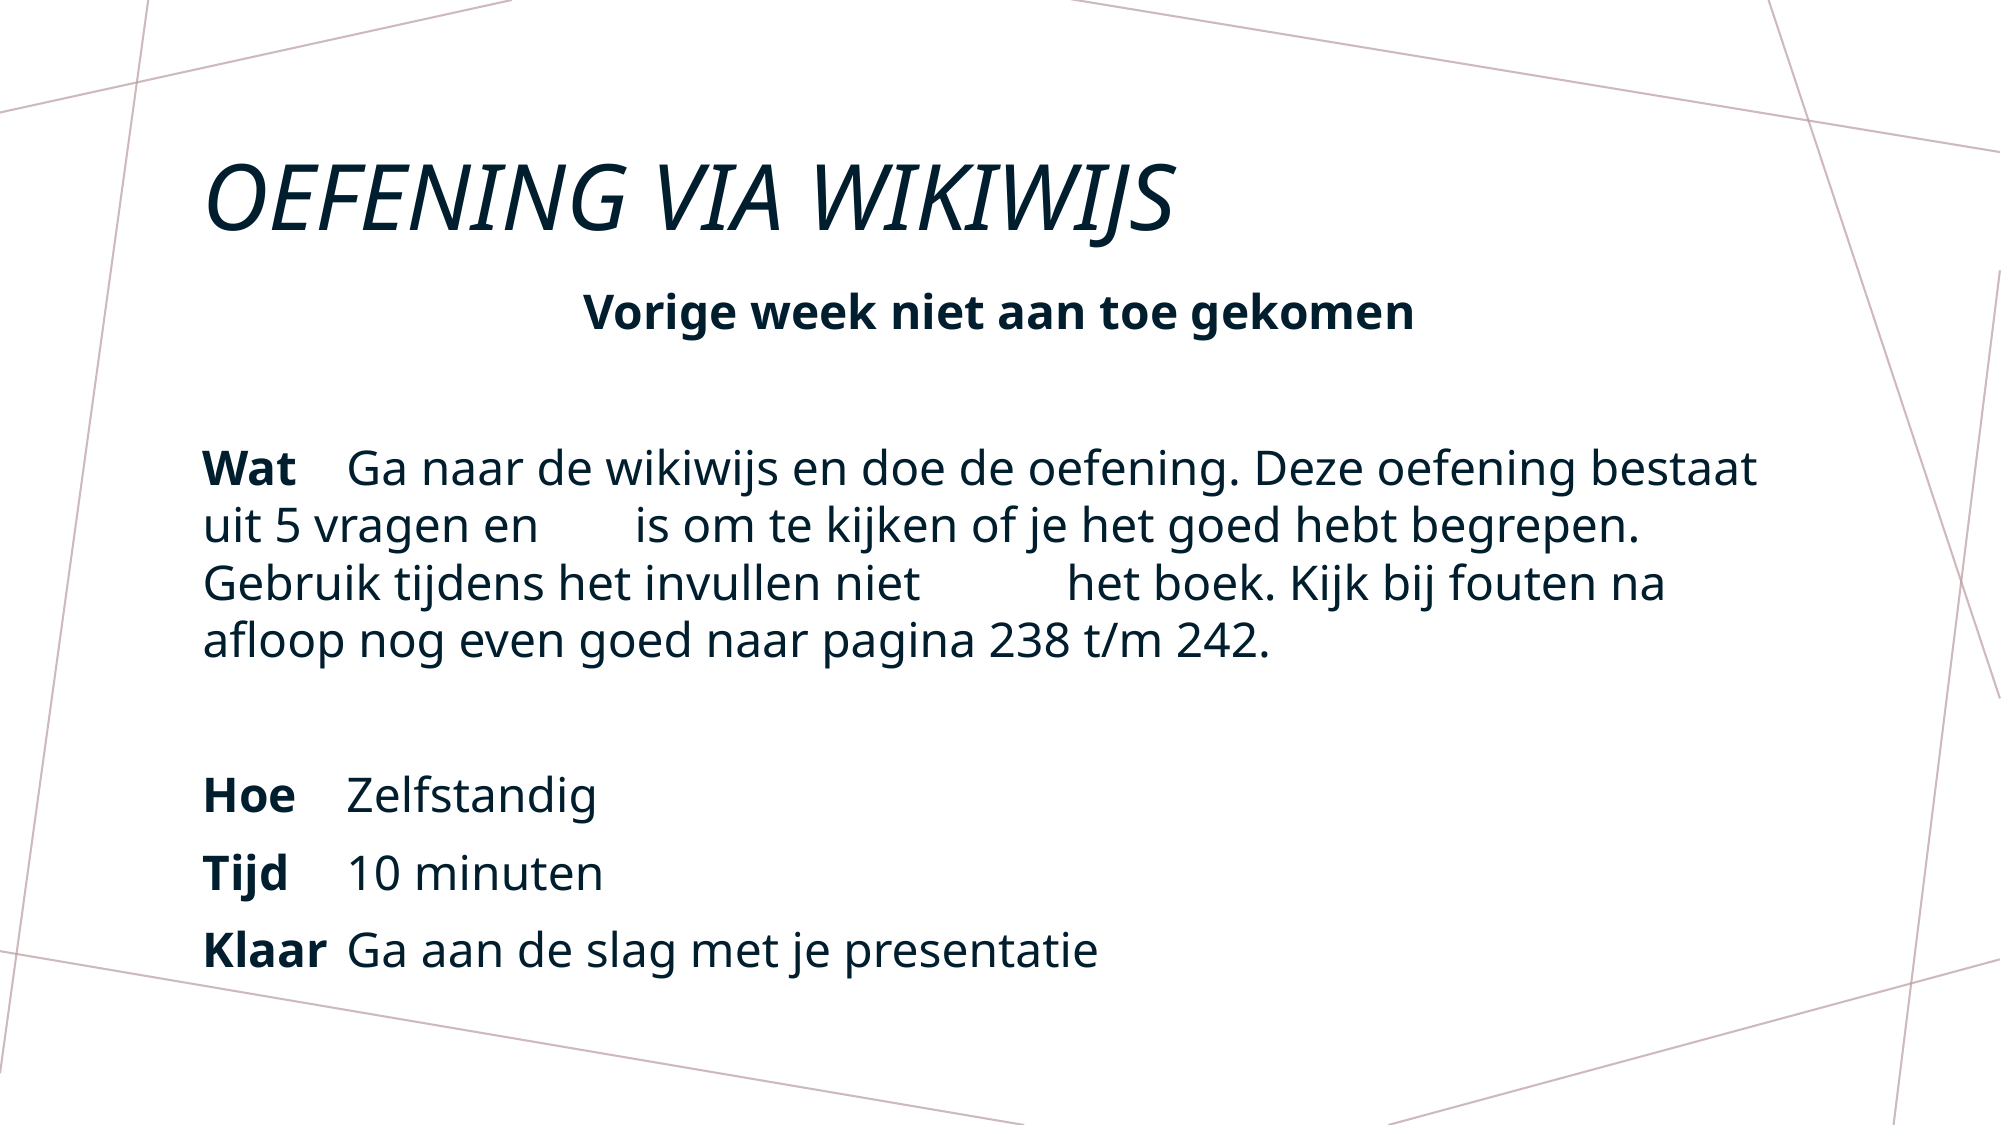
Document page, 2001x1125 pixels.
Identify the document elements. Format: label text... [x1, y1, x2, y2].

title Oefening via wikiwijs [187, 87, 1813, 274]
list Vorige week niet aan toe gekomen Wat Ga naar de wikiwijs en doe de oefening. Deze oefening bestaat uit 5 vragen en is om te kijken of je het goed hebt begrepen. Gebruik tijdens het invullen niet het boek. Kijk bij fouten na afloop nog even goed naar pagina 238 t/m 242. Hoe Zelfstandig Tijd 10 minuten Klaar Ga aan de slag met je presentatie [187, 274, 1813, 990]
